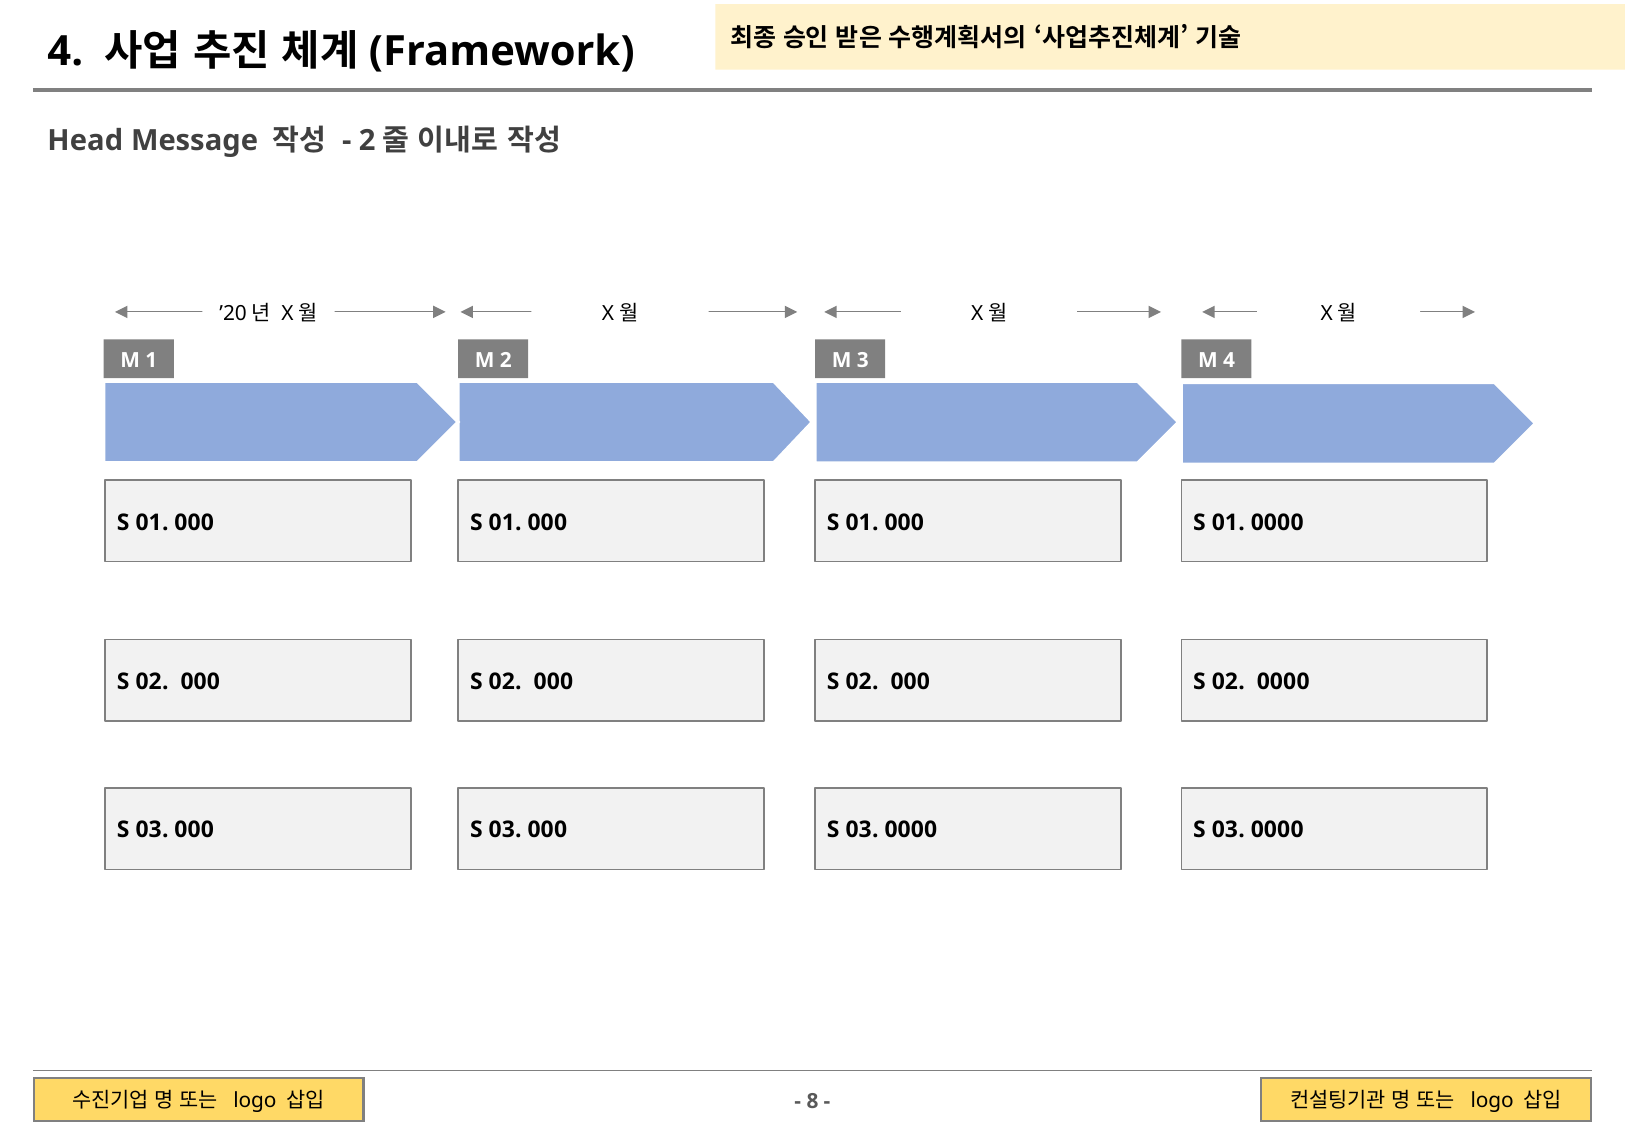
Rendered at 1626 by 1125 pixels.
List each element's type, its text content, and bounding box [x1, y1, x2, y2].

text_box X월 [531, 313, 709, 332]
text_box S 03. 0000 [815, 788, 1121, 870]
text_box S 01. 000 [458, 479, 764, 562]
text_box S 01. 000 [815, 479, 1121, 562]
text_box S 03. 0000 [1181, 788, 1488, 870]
text_box S 03. 000 [105, 788, 411, 870]
text_box S 02. 000 [105, 639, 411, 722]
text_box M 4 [1180, 338, 1252, 379]
text_box [815, 381, 1179, 463]
text_box Head Message 작성 - 2줄 이내로 작성 [32, 113, 1593, 164]
text_box S 02. 000 [815, 639, 1121, 722]
text_box [1181, 382, 1536, 465]
text_box ’20년 X월 [202, 313, 335, 332]
text_box X월 [1257, 291, 1421, 311]
text_box S 01. 000 [105, 479, 411, 562]
text_box X월 [901, 291, 1077, 311]
text_box M 2 [457, 338, 529, 379]
text_box ’20년 X월 [202, 291, 335, 311]
text_box M 3 [814, 338, 886, 379]
text_box 4. 사업 추진 체계(Framework) [32, 16, 1061, 81]
text_box [103, 381, 459, 463]
text_box S 01. 0000 [1181, 479, 1488, 562]
text_box 최종 승인 받은 수행계획서의 ‘사업추진체계’ 기술 [715, 4, 1625, 70]
text_box X월 [901, 313, 1077, 332]
text_box [458, 381, 813, 463]
text_box S 02. 000 [458, 639, 764, 722]
text_box S 02. 0000 [1181, 639, 1488, 722]
text_box S 03. 000 [458, 788, 764, 870]
text_box X월 [531, 291, 709, 311]
text_box X월 [1257, 313, 1421, 332]
text_box M 1 [103, 338, 175, 379]
